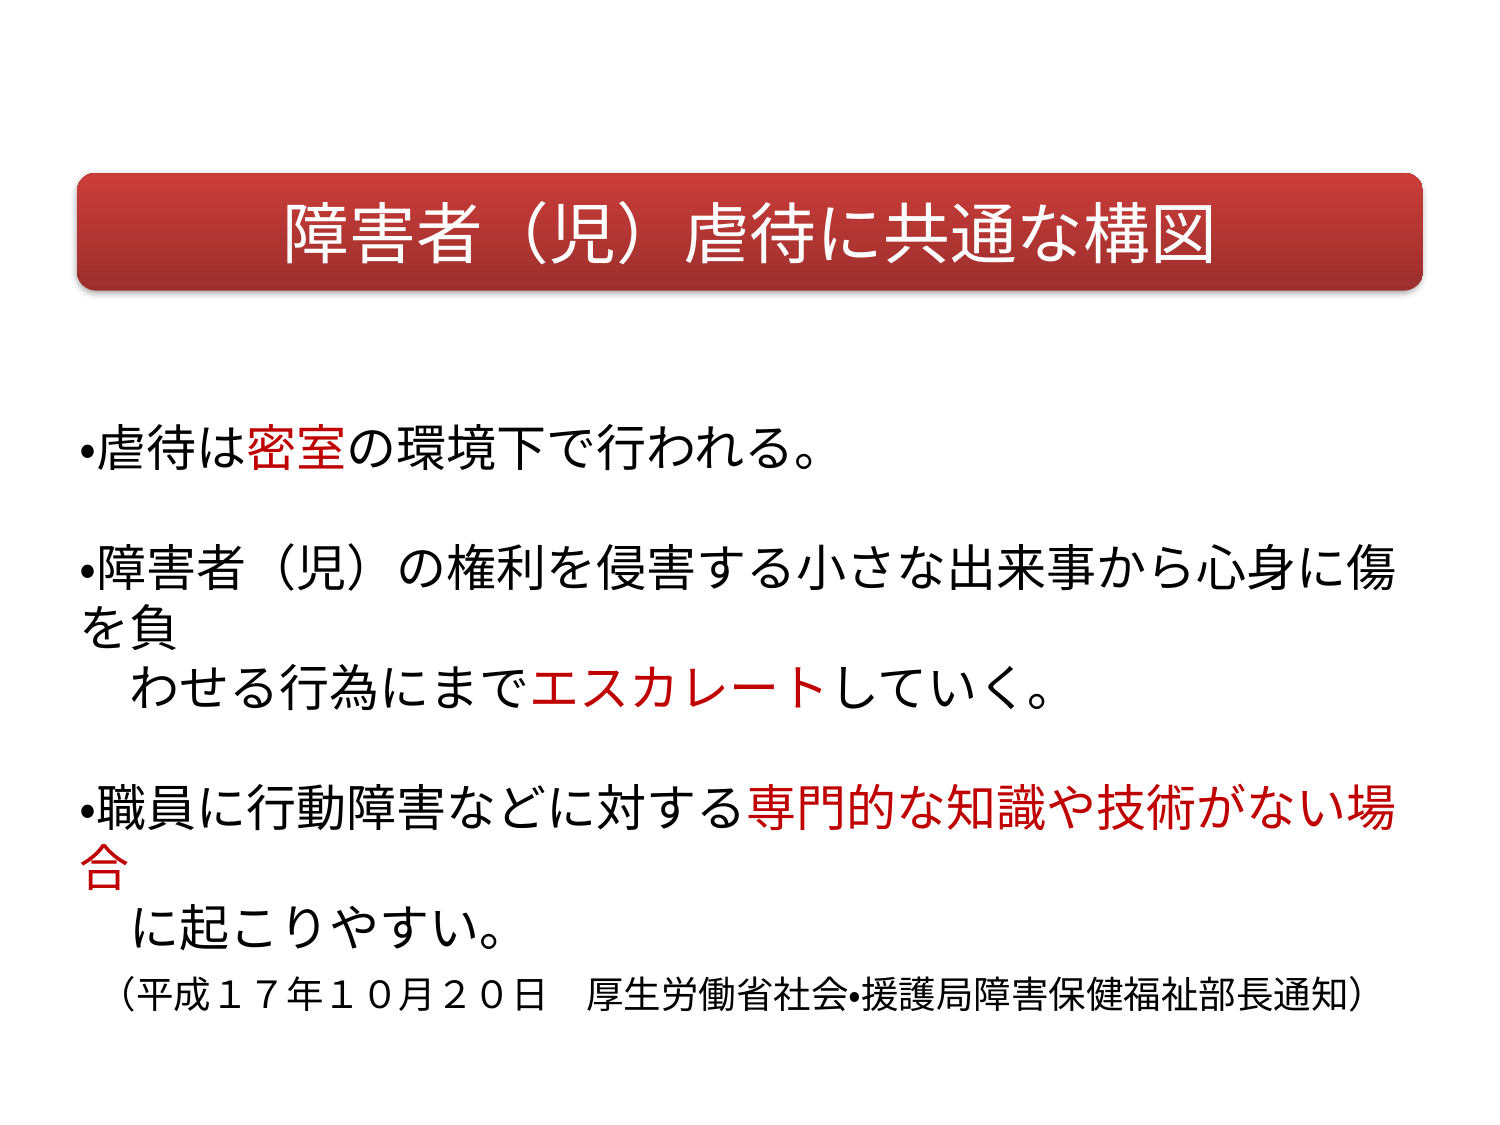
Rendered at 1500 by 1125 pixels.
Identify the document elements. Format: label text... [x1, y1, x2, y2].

text_box 障害者（児）虐待に共通な構図 [76, 172, 1424, 291]
text_box ・虐待は密室の環境下で行われる。 ・障害者（児）の権利を侵害する小さな出来事から心身に傷を負 わせる行為にまでエスカレートしていく。 ・職員に行動障害などに対する専門的な知識や技術がない場合 に起こりやすい。 [64, 408, 1447, 964]
text_box （平成１７年１０月２０日 厚生労働省社会・援護局障害保健福祉部長通知） [83, 964, 1402, 1024]
